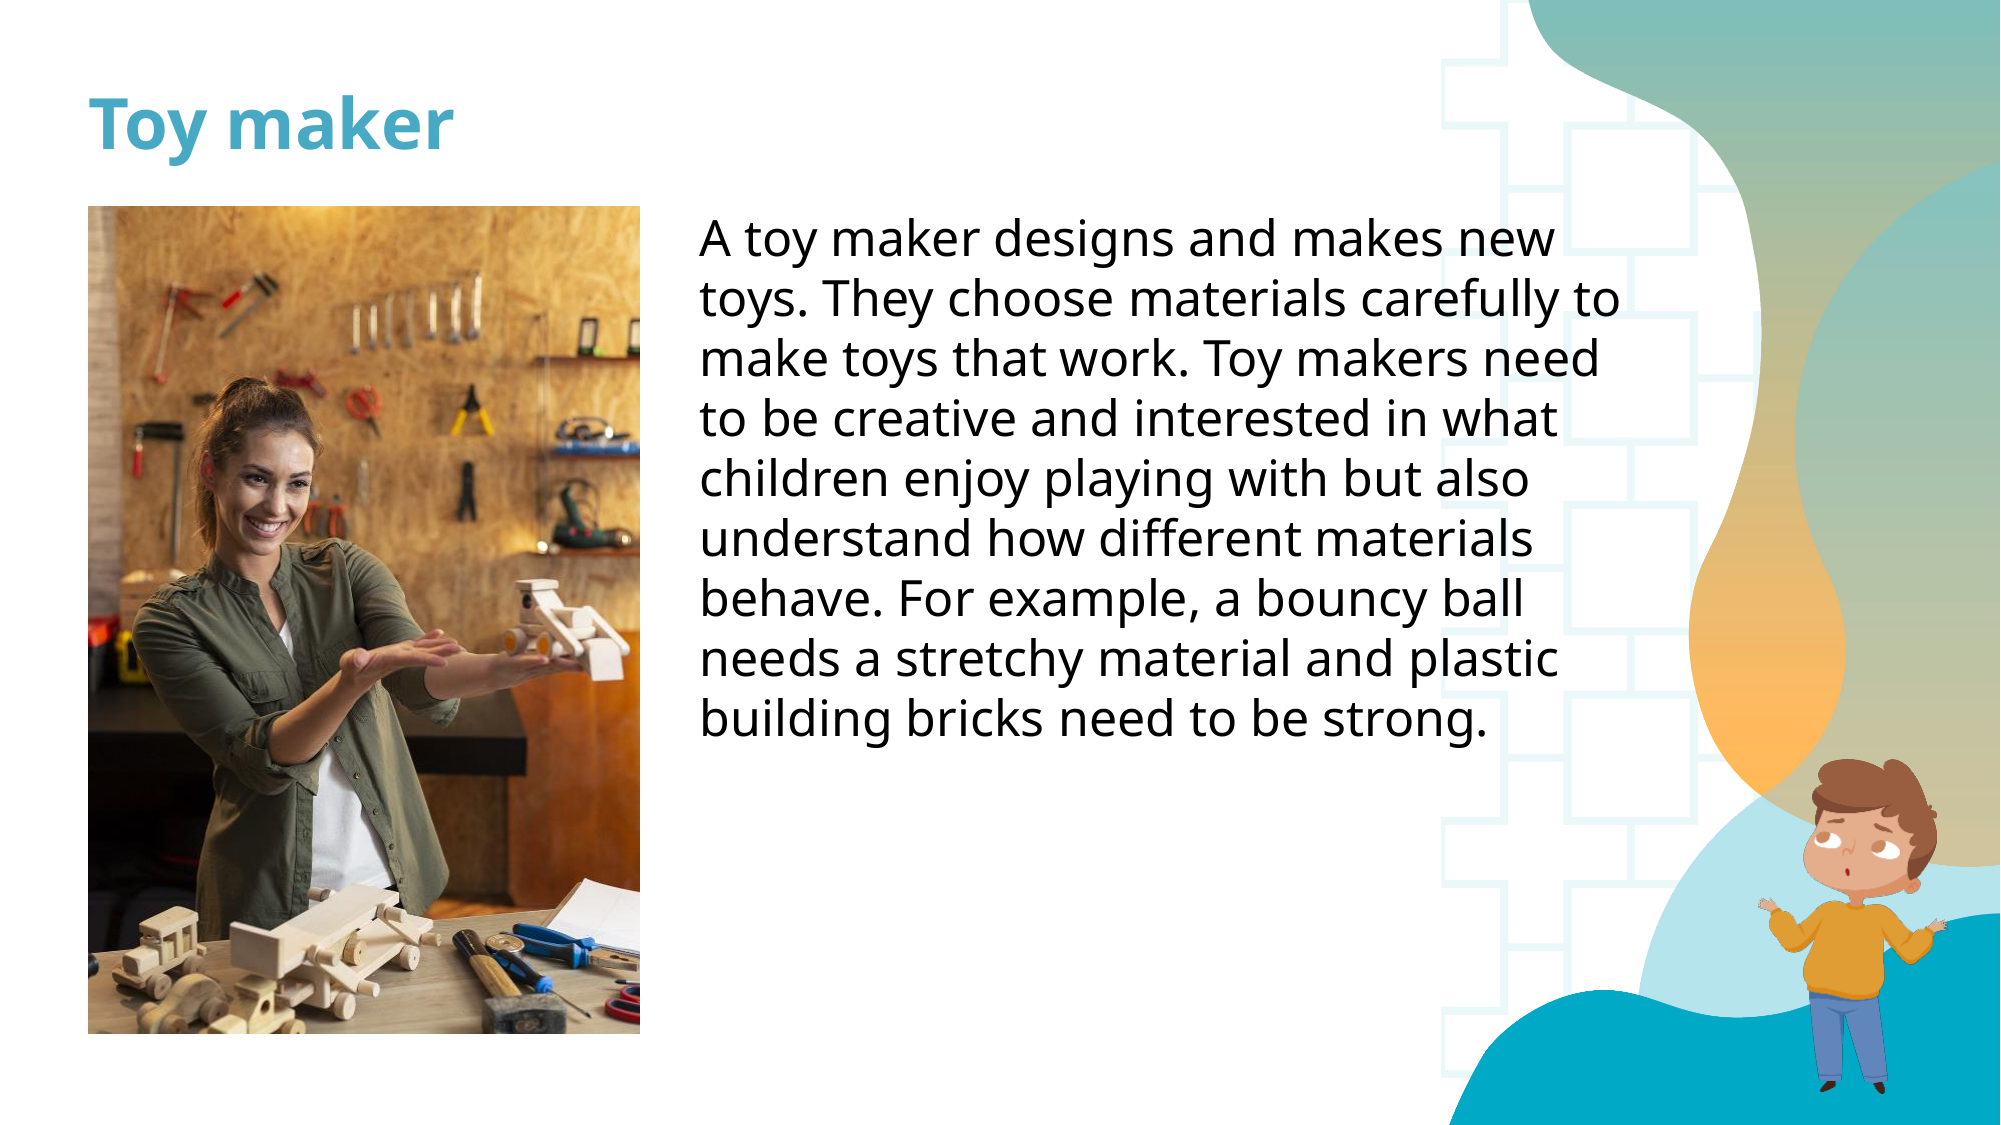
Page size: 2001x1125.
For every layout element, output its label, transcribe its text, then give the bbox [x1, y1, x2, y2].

picture [1316, 0, 2000, 1125]
list A toy maker designs and makes new toys. They choose materials carefully to make toys that work. Toy makers need to be creative and interested in what children enjoy playing with but also understand how different materials behave. For example, a bouncy ball needs a stretchy material and plastic building bricks need to be strong. [699, 206, 1631, 1034]
picture [88, 206, 640, 1034]
title Toy maker [88, 88, 1654, 161]
